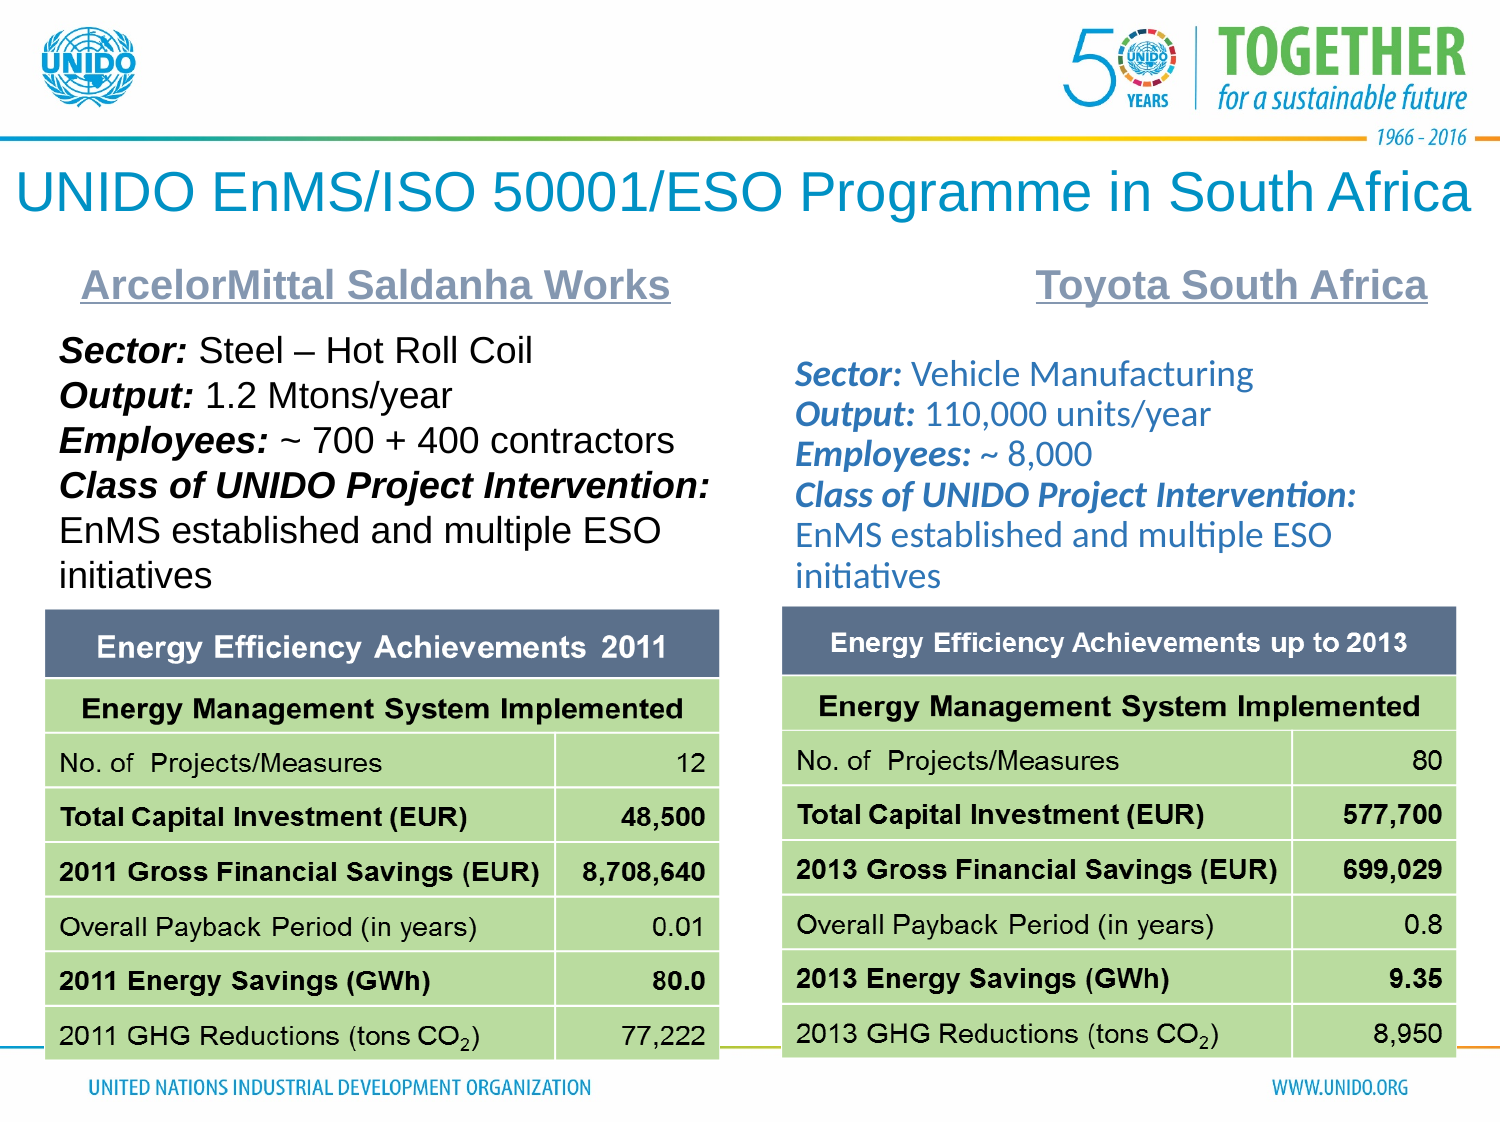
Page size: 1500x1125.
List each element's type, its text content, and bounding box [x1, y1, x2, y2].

text_box Toyota South Africa [767, 250, 1443, 316]
title UNIDO EnMS/ISO 50001/ESO Programme in South Africa [0, 140, 1500, 246]
picture [0, 605, 1500, 1122]
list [44, 608, 720, 1067]
picture [0, 0, 1500, 140]
text_box Sector: Steel – Hot Roll Coil Output: 1.2 Mtons/year Employees: ~ 700 + 400 contractors Class of UNIDO Project Intervention: EnMS established and multiple ESO initiatives [44, 318, 732, 604]
list Sector: Vehicle Manufacturing Output: 110,000 units/year Employees: ~ 8,000 Class of UNIDO Project Intervention: EnMS established and multiple ESO initiatives [780, 319, 1469, 604]
list ArcelorMittal Saldanha Works [44, 253, 708, 317]
